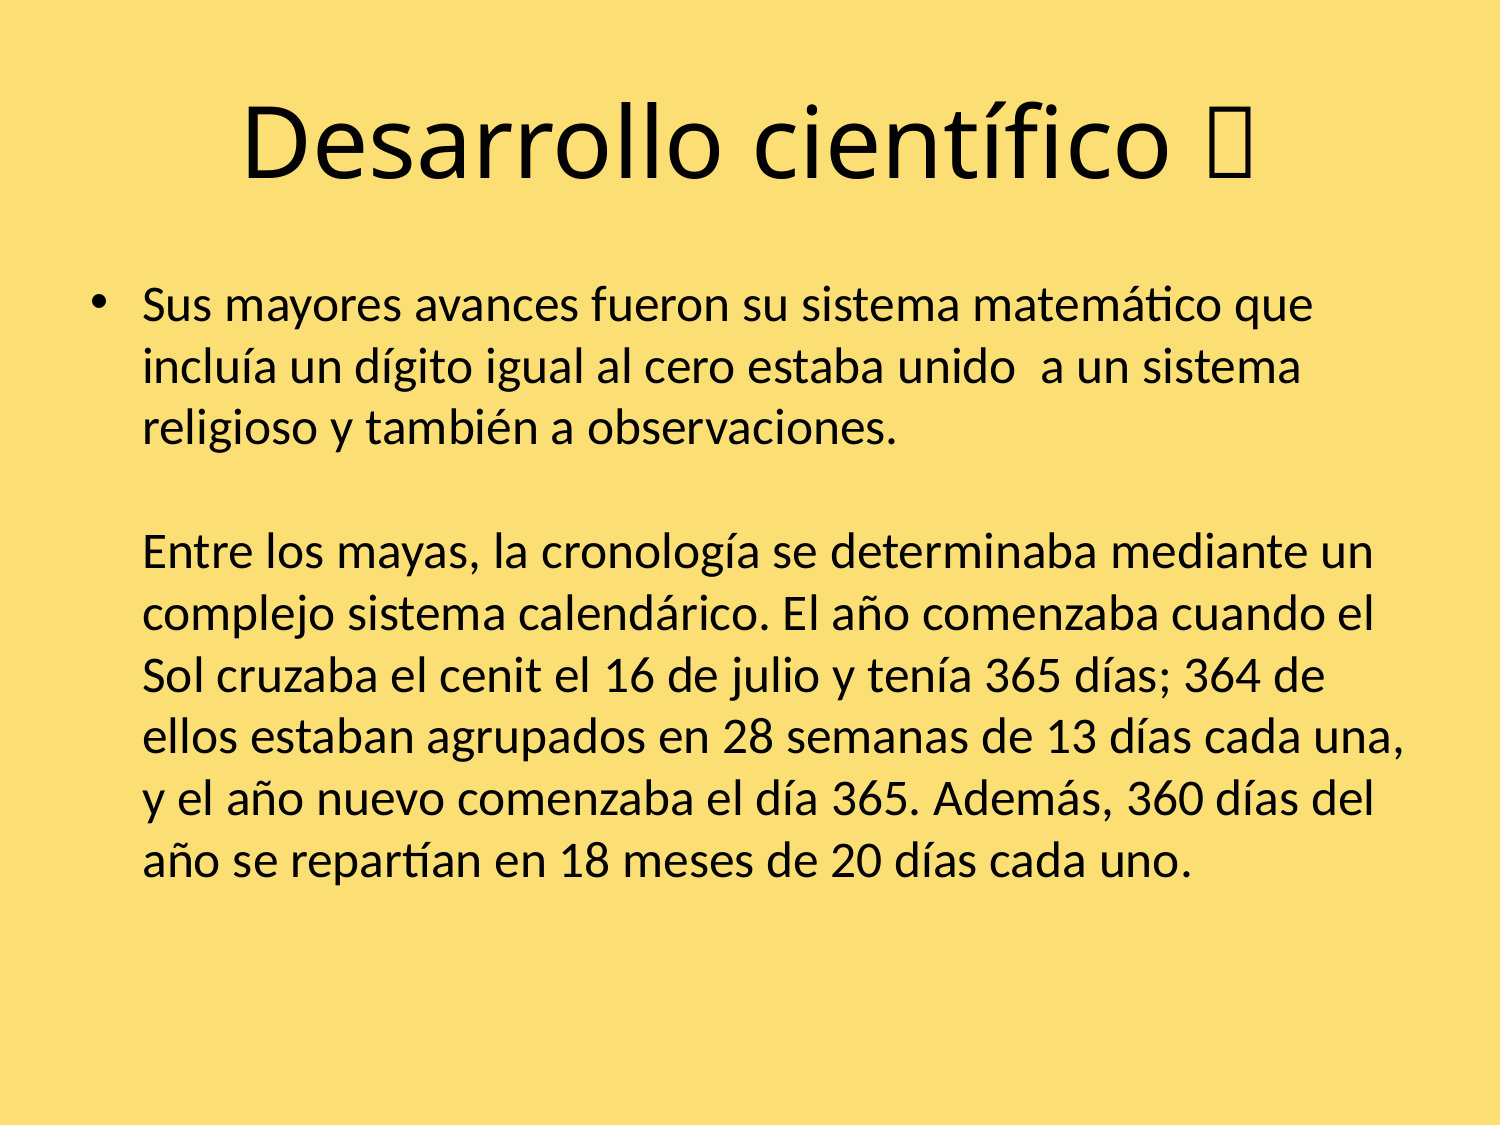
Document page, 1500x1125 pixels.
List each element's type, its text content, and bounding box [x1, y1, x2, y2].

list Sus mayores avances fueron su sistema matemático que incluía un dígito igual al cero estaba unido a un sistema religioso y también a observaciones. Entre los mayas, la cronología se determinaba mediante un complejo sistema calendárico. El año comenzaba cuando el Sol cruzaba el cenit el 16 de julio y tenía 365 días; 364 de ellos estaban agrupados en 28 semanas de 13 días cada una, y el año nuevo comenzaba el día 365. Además, 360 días del año se repartían en 18 meses de 20 días cada uno. [75, 262, 1425, 1005]
title Desarrollo científico  [75, 45, 1425, 233]
